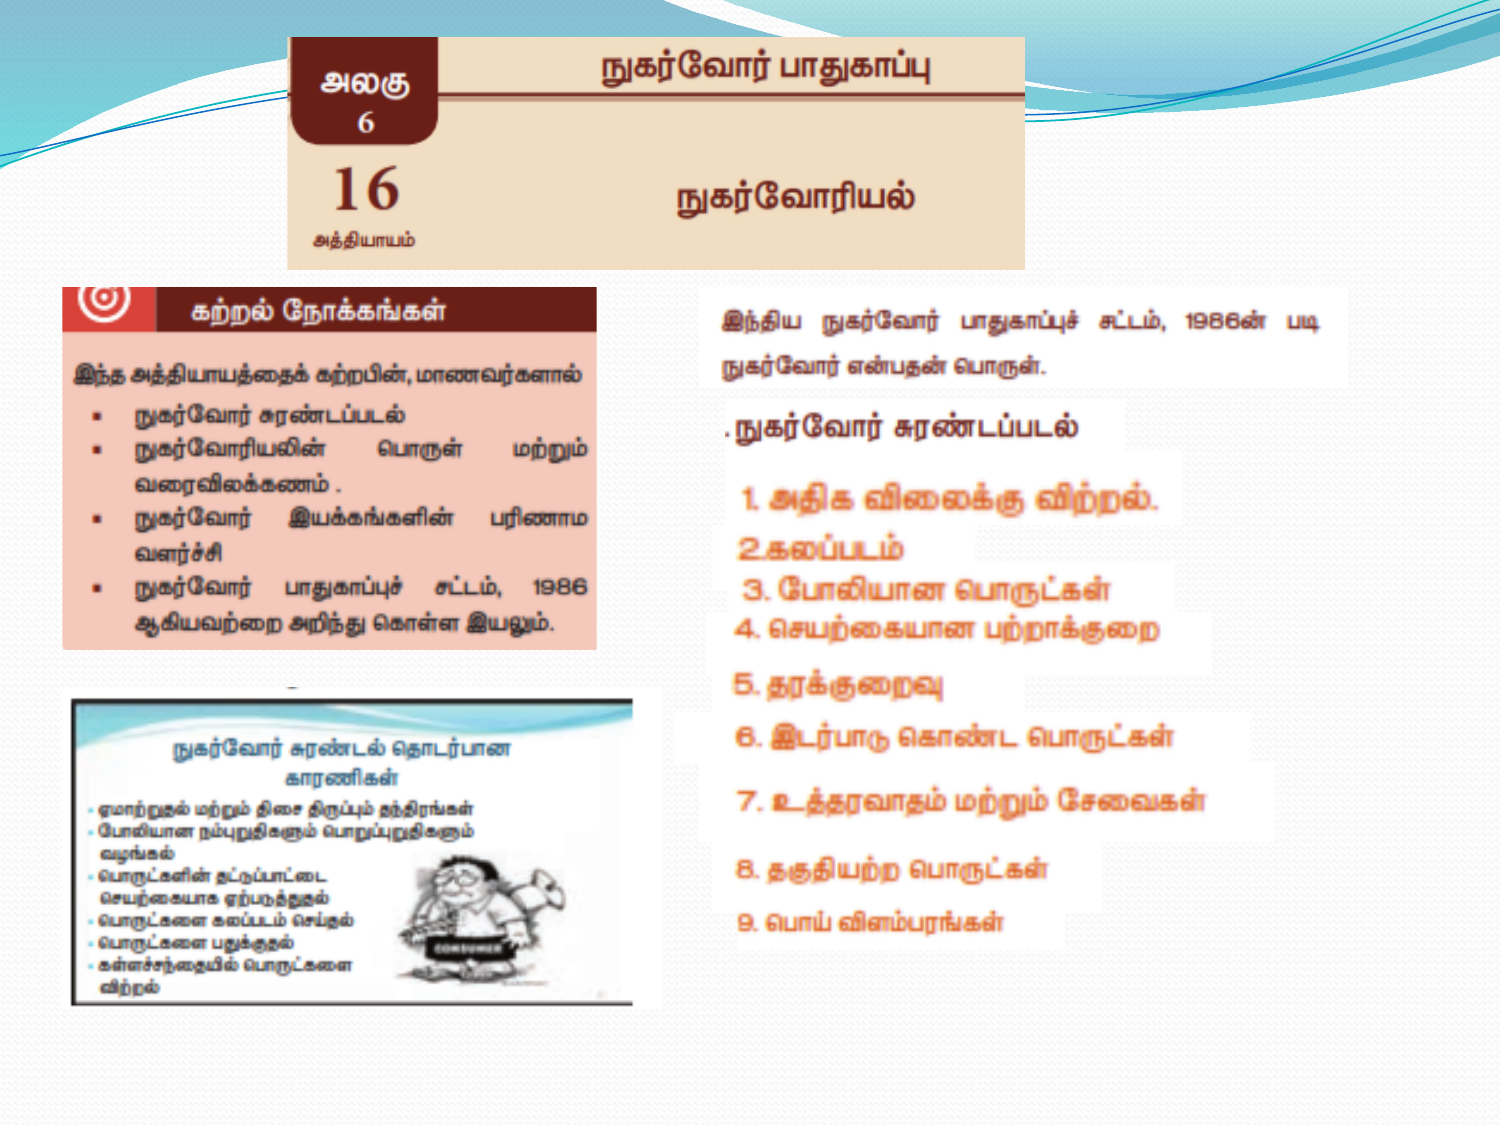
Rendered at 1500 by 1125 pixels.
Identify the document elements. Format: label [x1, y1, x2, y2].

picture [62, 687, 663, 1009]
picture [674, 399, 1276, 951]
picture [699, 287, 1348, 388]
picture [287, 37, 1026, 270]
list [62, 287, 597, 651]
